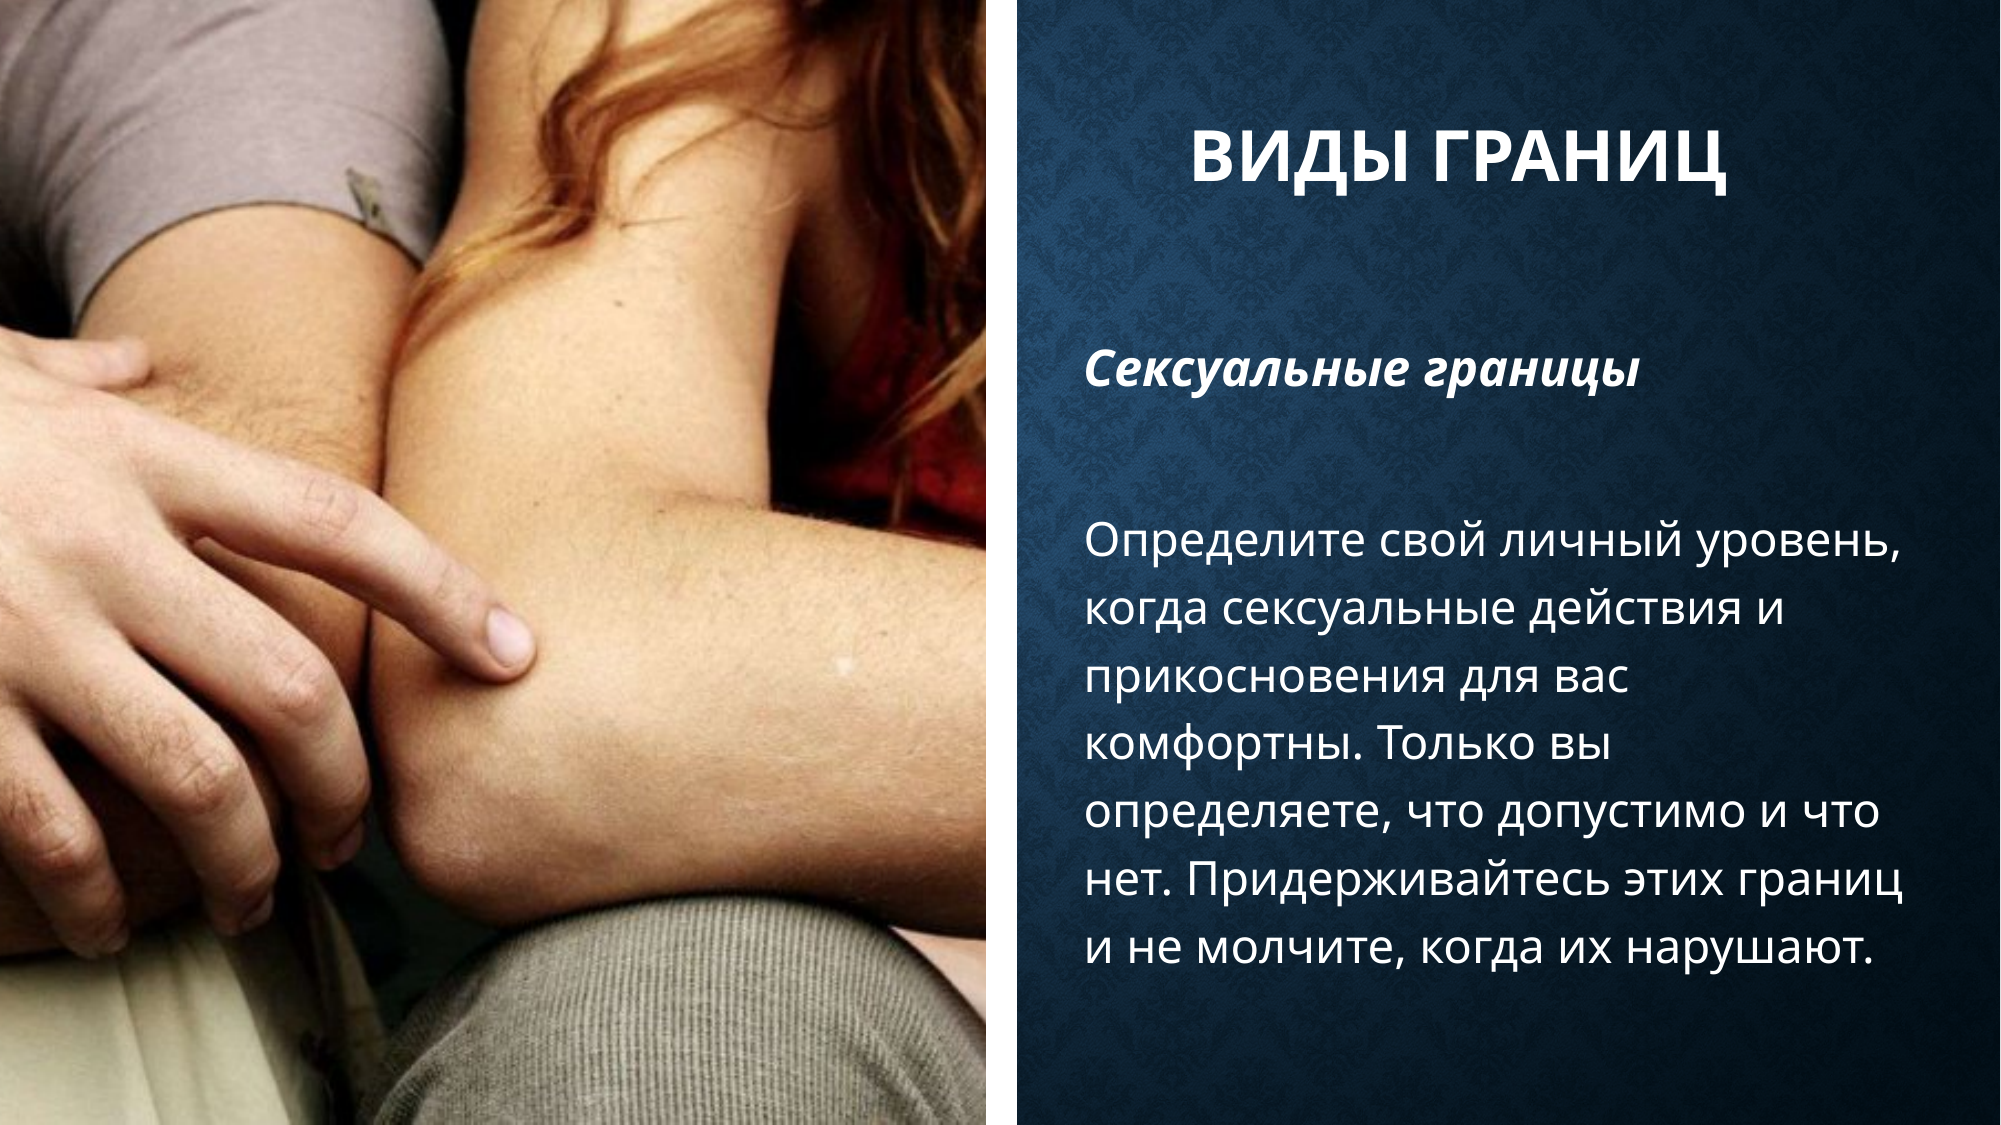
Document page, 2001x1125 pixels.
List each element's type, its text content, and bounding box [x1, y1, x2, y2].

picture [0, 0, 1001, 1125]
list Сексуальные границы Определите свой личный уровень, когда сексуальные действия и прикосновения для вас комфортны. Только вы определяете, что допустимо и что нет. Придерживайтесь этих границ и не молчите, когда их нарушают. [1068, 316, 1927, 1025]
title Виды границ [1068, 49, 1849, 267]
